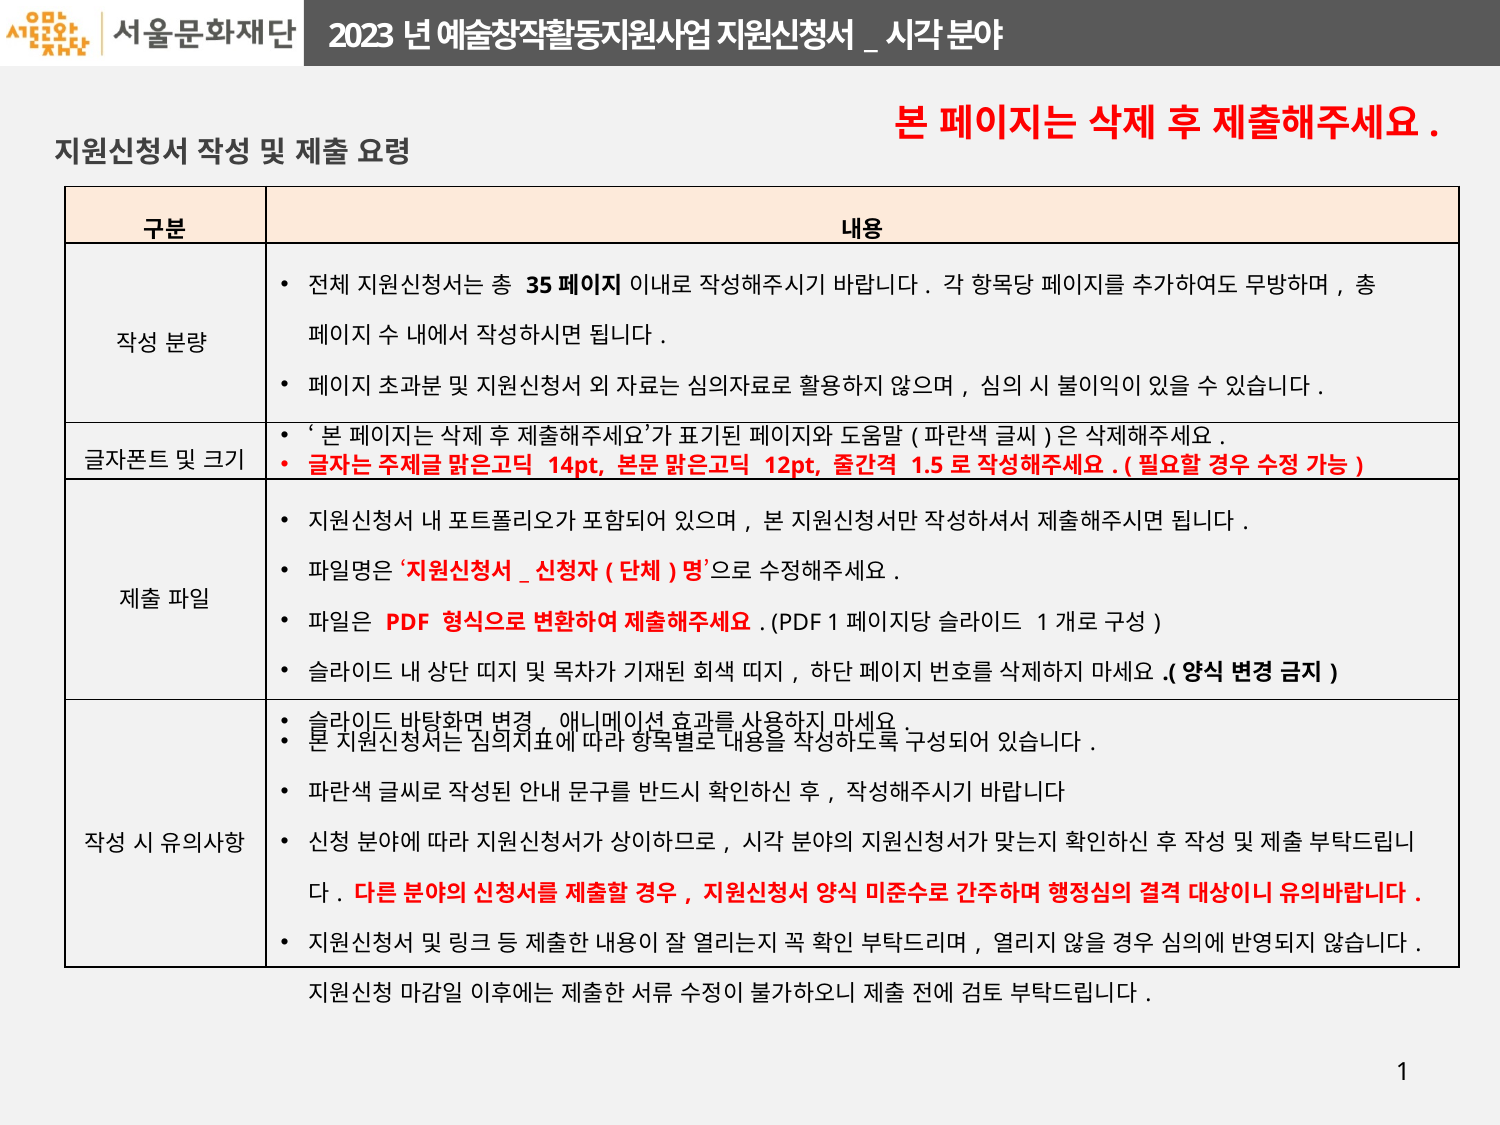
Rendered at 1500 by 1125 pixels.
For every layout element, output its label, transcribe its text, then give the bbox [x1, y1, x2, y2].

table_cell 본 지원신청서는 심의지표에 따라 항목별로 내용을 작성하도록 구성되어 있습니다. 파란색 글씨로 작성된 안내 문구를 반드시 확인하신 후, 작성해주시기 바랍니다 신청 분야에 따라 지원신청서가 상이하므로, 시각 분야의 지원신청서가 맞는지 확인하신 후 작성 및 제출 부탁드립니다. 다른 분야의 신청서를 제출할 경우, 지원신청서 양식 미준수로 간주하며 행정심의 결격 대상이니 유의바랍니다. 지원신청서 및 링크 등 제출한 내용이 잘 열리는지 꼭 확인 부탁드리며, 열리지 않을 경우 심의에 반영되지 않습니다. 지원신청 마감일 이후에는 제출한 서류 수정이 불가하오니 제출 전에 검토 부탁드립니다. [267, 700, 1458, 966]
table_header 내용 [267, 187, 1458, 242]
picture [6, 6, 298, 61]
table_cell 작성 시 유의사항 [66, 700, 265, 966]
table_cell 글자는 주제글 맑은고딕 14pt, 본문 맑은고딕 12pt, 줄간격 1.5로 작성해주세요. (필요할 경우 수정 가능) [267, 423, 1458, 478]
table_cell 전체 지원신청서는 총 35페이지 이내로 작성해주시기 바랍니다. 각 항목당 페이지를 추가하여도 무방하며, 총 페이지 수 내에서 작성하시면 됩니다. 페이지 초과분 및 지원신청서 외 자료는 심의자료로 활용하지 않으며, 심의 시 불이익이 있을 수 있습니다. ‘본 페이지는 삭제 후 제출해주세요’가 표기된 페이지와 도움말(파란색 글씨)은 삭제해주세요. [267, 244, 1458, 422]
slide_number 1 [1074, 1042, 1425, 1103]
table_header 구분 [66, 187, 265, 242]
table_cell 제출 파일 [66, 480, 265, 699]
table_cell 작성 분량 [66, 244, 265, 422]
text_box 지원신청서 작성 및 제출 요령 [39, 125, 1492, 176]
table_cell 글자폰트 및 크기 [66, 423, 265, 478]
text_box 본 페이지는 삭제 후 제출해주세요. [880, 91, 1455, 152]
table_cell 지원신청서 내 포트폴리오가 포함되어 있으며, 본 지원신청서만 작성하셔서 제출해주시면 됩니다. 파일명은 ‘지원신청서_신청자(단체)명’으로 수정해주세요. 파일은 PDF 형식으로 변환하여 제출해주세요. (PDF 1페이지당 슬라이드 1개로 구성) 슬라이드 내 상단 띠지 및 목차가 기재된 회색 띠지, 하단 페이지 번호를 삭제하지 마세요.(양식 변경 금지) 슬라이드 바탕화면 변경, 애니메이션 효과를 사용하지 마세요. [267, 480, 1458, 699]
